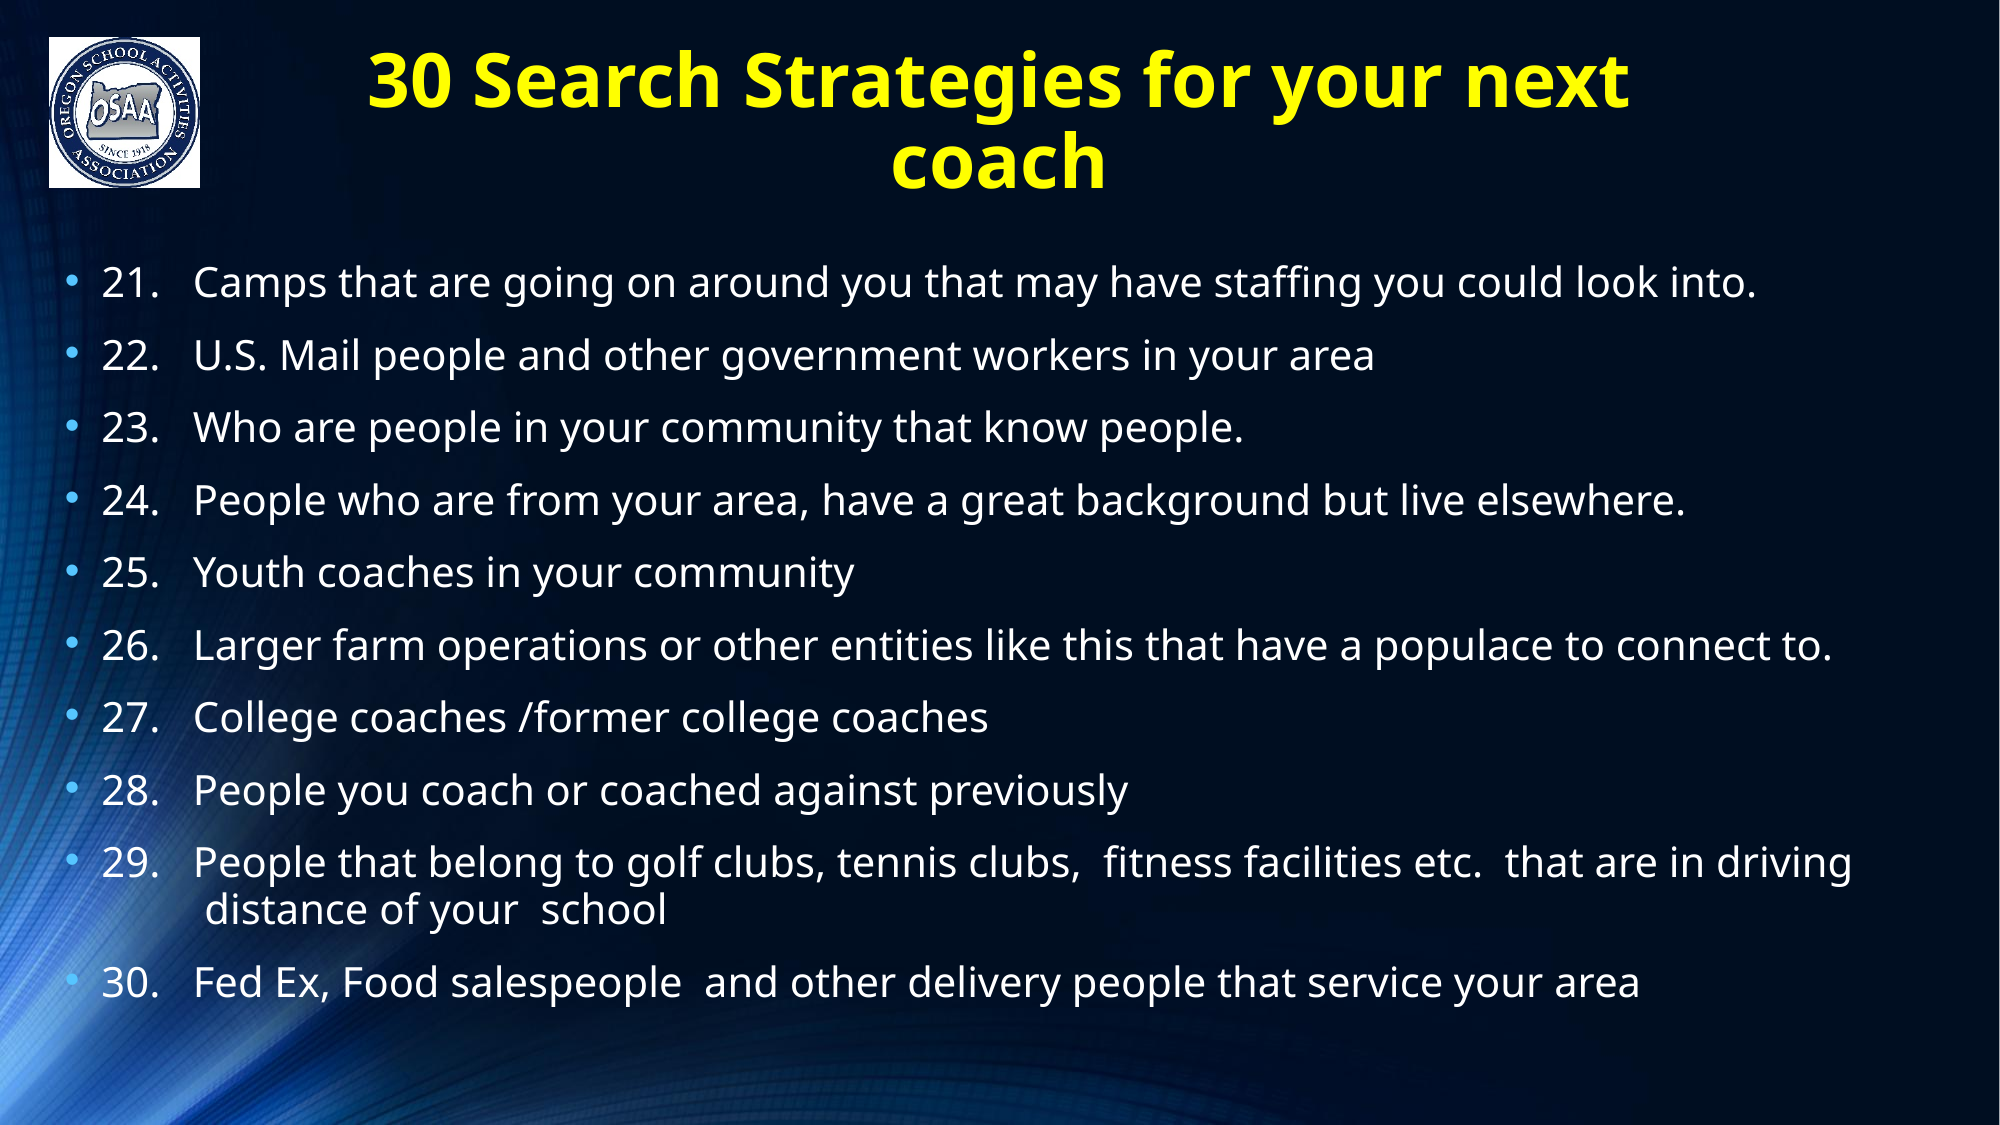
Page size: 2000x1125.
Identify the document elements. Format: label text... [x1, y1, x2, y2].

title 30 Search Strategies for your next coach [249, 62, 1750, 213]
list 21. Camps that are going on around you that may have staffing you could look into. 22. U.S. Mail people and other government workers in your area 23. Who are people in your community that know people. 24. People who are from your area, have a great background but live elsewhere. 25. Youth coaches in your community 26. Larger farm operations or other entities like this that have a populace to connect to. 27. College coaches /former college coaches 28. People you coach or coached against previously 29. People that belong to golf clubs, tennis clubs, fitness facilities etc. that are in driving distance of your school 30. Fed Ex, Food salespeople and other delivery people that service your area [49, 262, 1950, 1088]
picture [0, 0, 2000, 1125]
